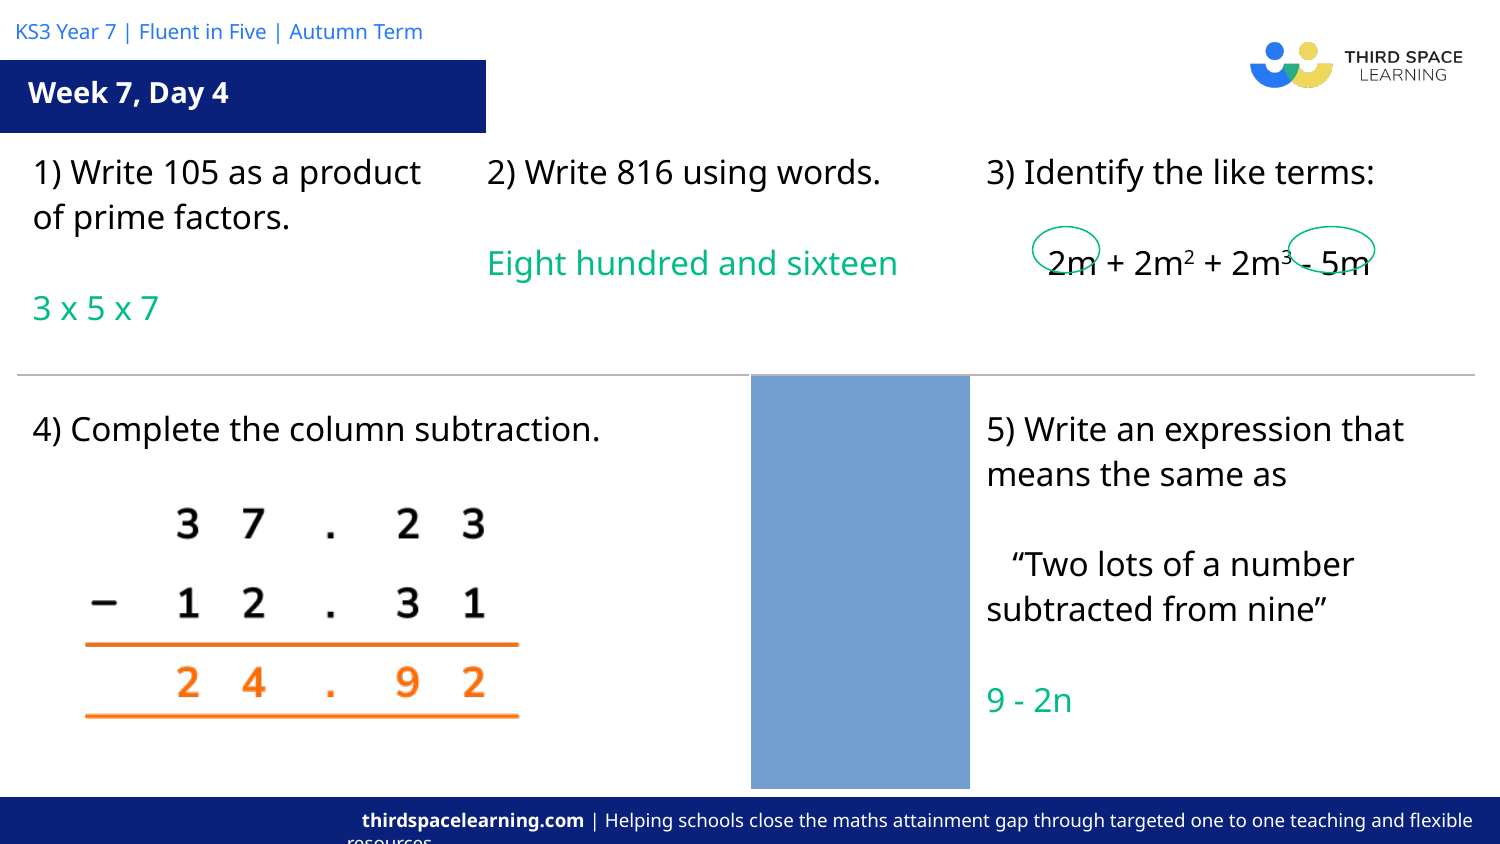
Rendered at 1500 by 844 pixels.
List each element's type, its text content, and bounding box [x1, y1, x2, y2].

table_header 1) Write 105 as a product of prime factors. 3 x 5 x 7 [19, 142, 471, 374]
picture [85, 496, 521, 719]
picture [1250, 33, 1465, 99]
table_cell 4) Complete the column subtraction. [19, 376, 749, 788]
table_header 2) Write 816 using words. Eight hundred and sixteen [473, 142, 970, 374]
table_cell 5) Write an expression that means the same as “Two lots of a number subtracted from nine” 9 - 2n [972, 376, 1474, 788]
text_box Week 7, Day 4 [13, 59, 383, 125]
text_box [1032, 226, 1100, 273]
text_box [1288, 226, 1375, 273]
table_header 3) Identify the like terms: 2m + 2m2 + 2m3 - 5m [972, 142, 1474, 374]
